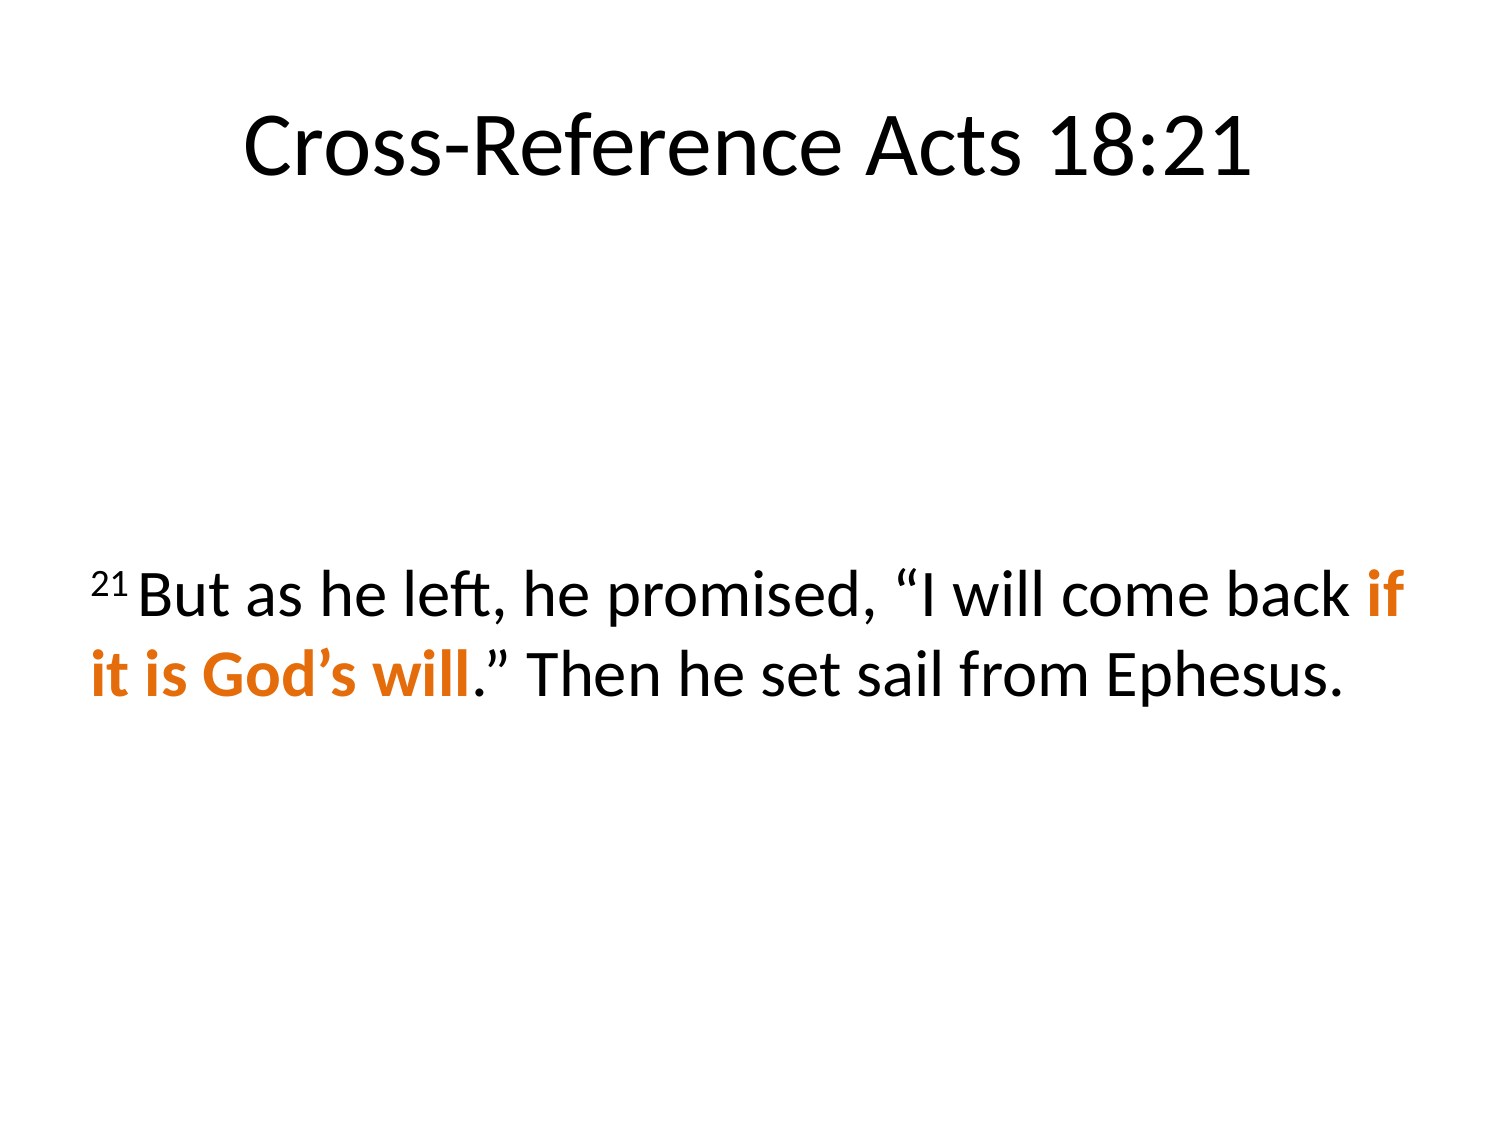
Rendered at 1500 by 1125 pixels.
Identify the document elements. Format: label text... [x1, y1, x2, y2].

title Cross-Reference Acts 18:21 [75, 45, 1425, 233]
list 21 But as he left, he promised, “I will come back if it is God’s will.” Then he set sail from Ephesus. [75, 262, 1425, 1005]
